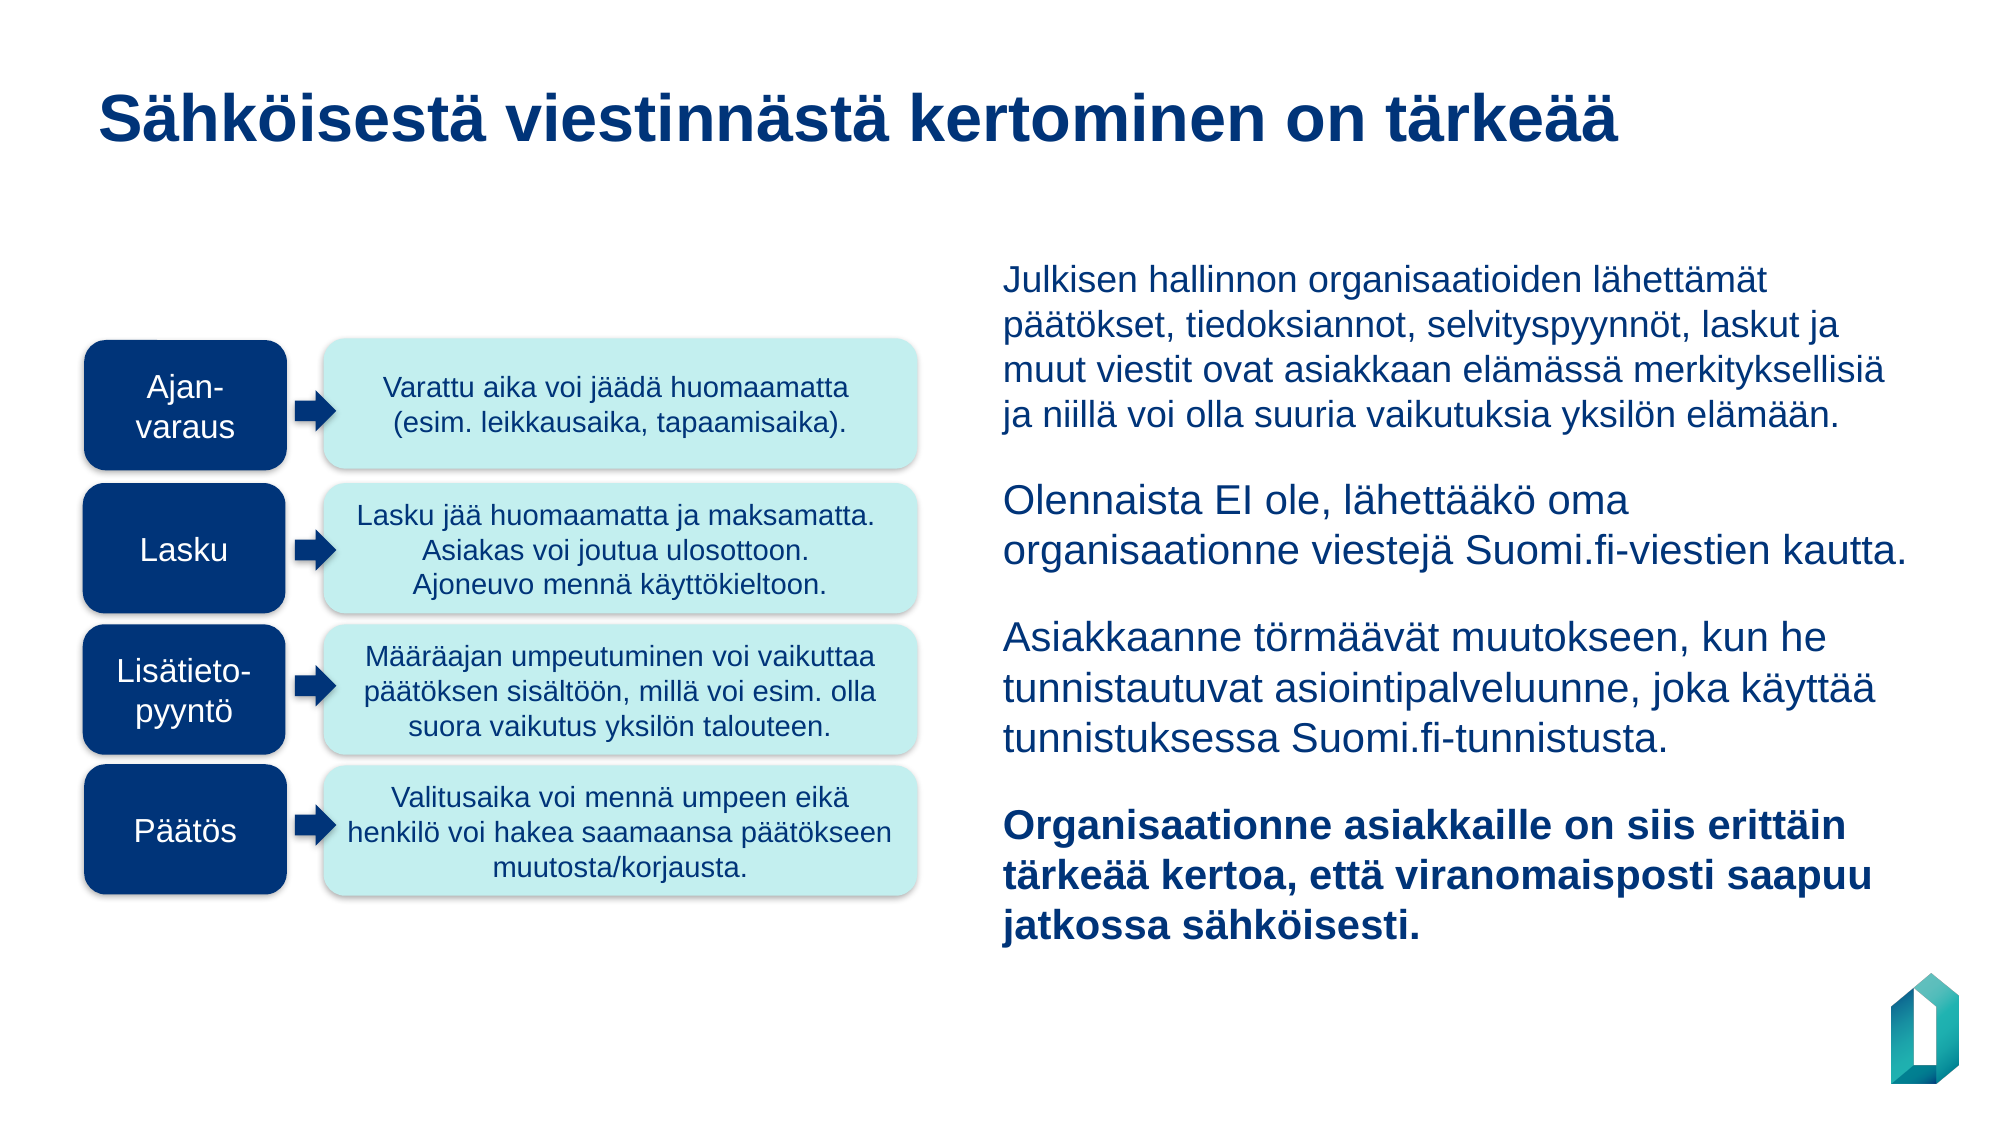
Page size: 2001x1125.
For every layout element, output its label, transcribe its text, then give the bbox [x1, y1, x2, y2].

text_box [82, 338, 918, 896]
picture [1891, 973, 1959, 1084]
text_box Julkisen hallinnon organisaatioiden lähettämät päätökset, tiedoksiannot, selvityspyynnöt, laskut ja muut viestit ovat asiakkaan elämässä merkityksellisiä ja niillä voi olla suuria vaikutuksia yksilön elämään. Olennaista EI ole, lähettääkö oma organisaationne viestejä Suomi.fi-viestien kautta. Asiakkaanne törmäävät muutokseen, kun he tunnistautuvat asiointipalveluunne, joka käyttää tunnistuksessa Suomi.fi-tunnistusta. Organisaationne asiakkaille on siis erittäin tärkeää kertoa, että viranomaisposti saapuu jatkossa sähköisesti. [988, 247, 1937, 1060]
title Sähköisestä viestinnästä kertominen on tärkeää [83, 37, 1886, 163]
